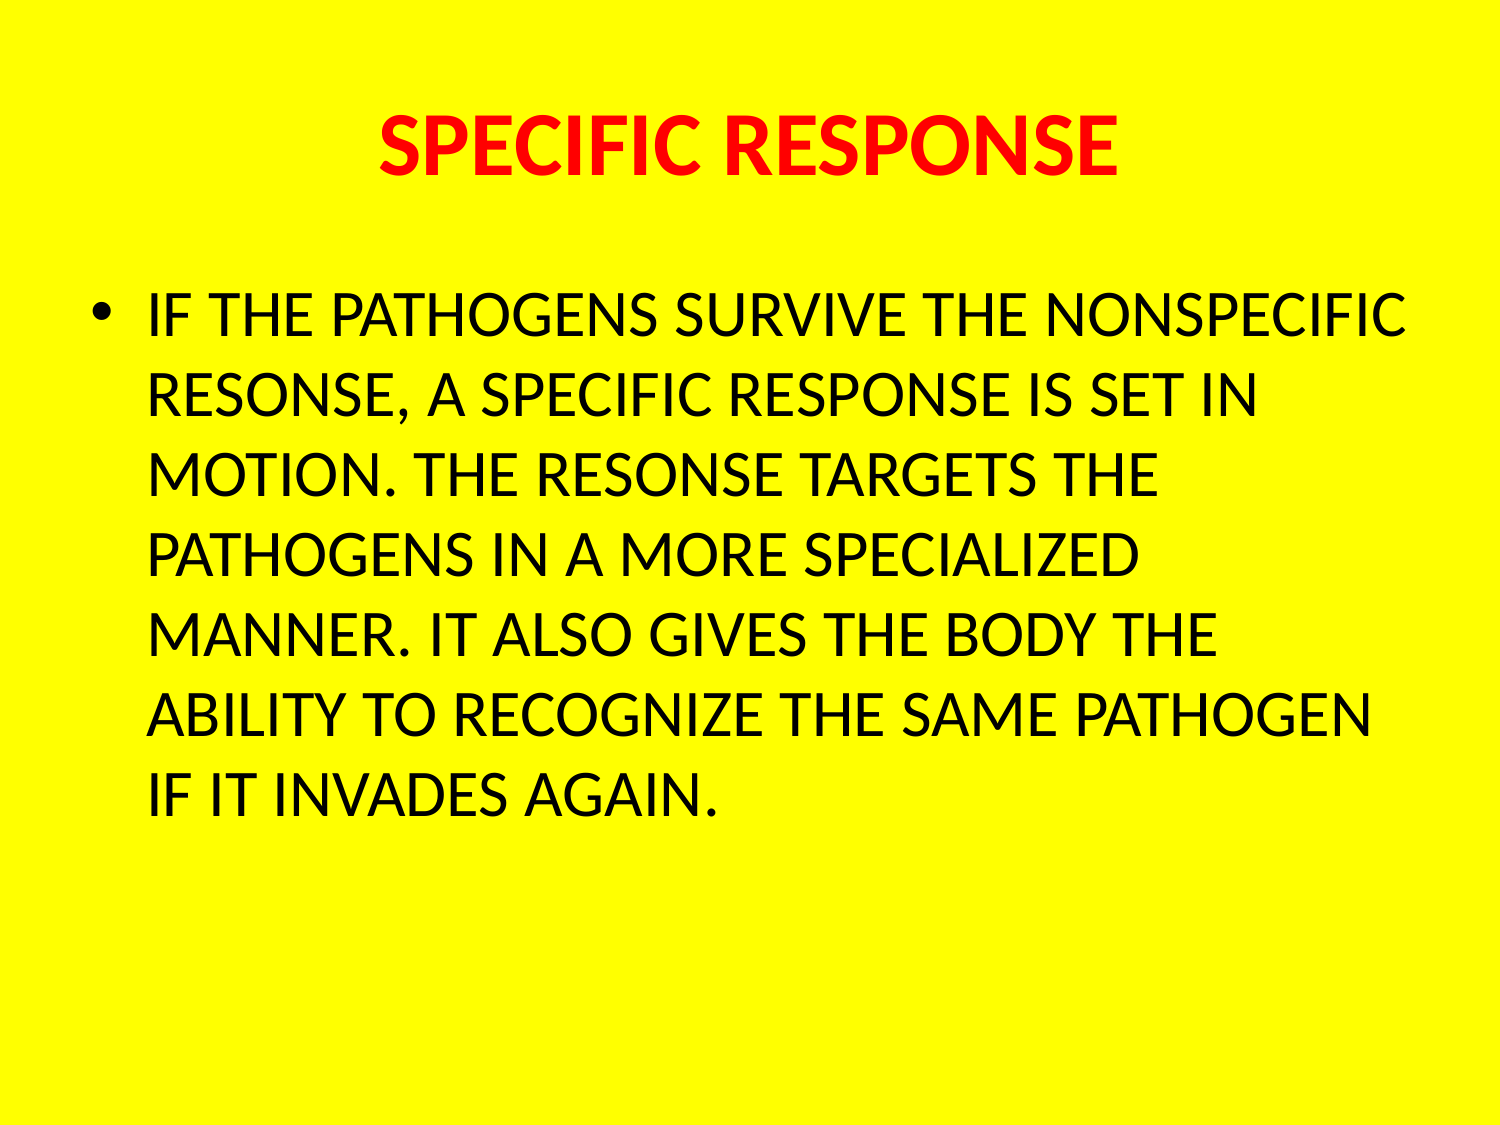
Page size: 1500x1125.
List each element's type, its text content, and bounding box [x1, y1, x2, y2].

title SPECIFIC RESPONSE [75, 45, 1425, 233]
list IF THE PATHOGENS SURVIVE THE NONSPECIFIC RESONSE, A SPECIFIC RESPONSE IS SET IN MOTION. THE RESONSE TARGETS THE PATHOGENS IN A MORE SPECIALIZED MANNER. IT ALSO GIVES THE BODY THE ABILITY TO RECOGNIZE THE SAME PATHOGEN IF IT INVADES AGAIN. [75, 262, 1425, 1005]
